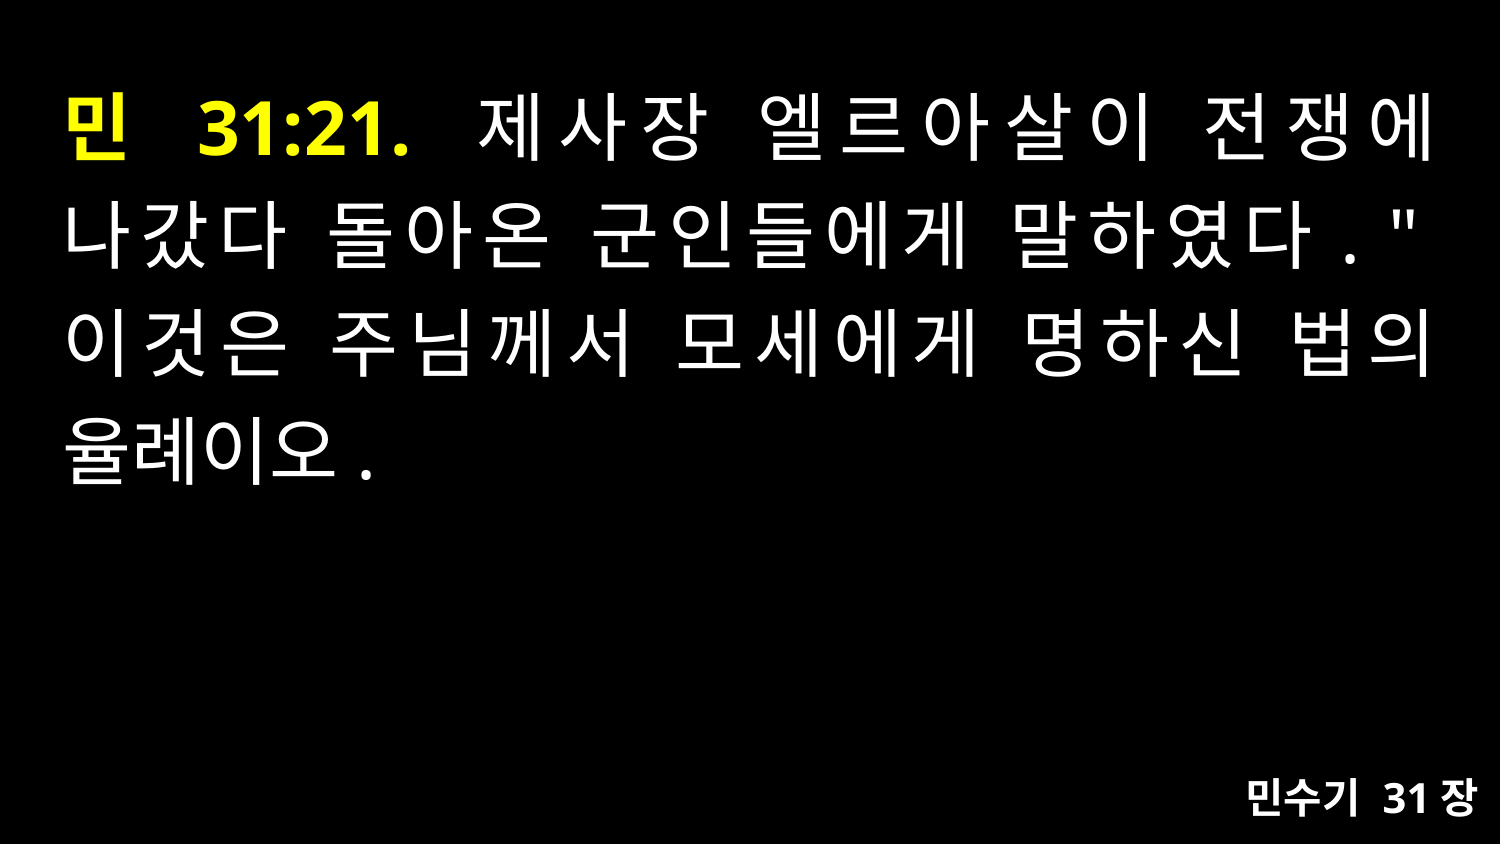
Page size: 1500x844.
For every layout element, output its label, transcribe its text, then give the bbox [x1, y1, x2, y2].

subtitle 민수기 31장 [916, 770, 1500, 844]
title 민 31:21. 제사장 엘르아살이 전쟁에 나갔다 돌아온 군인들에게 말하였다. "이것은 주님께서 모세에게 명하신 법의 율례이오. [0, 0, 1500, 844]
